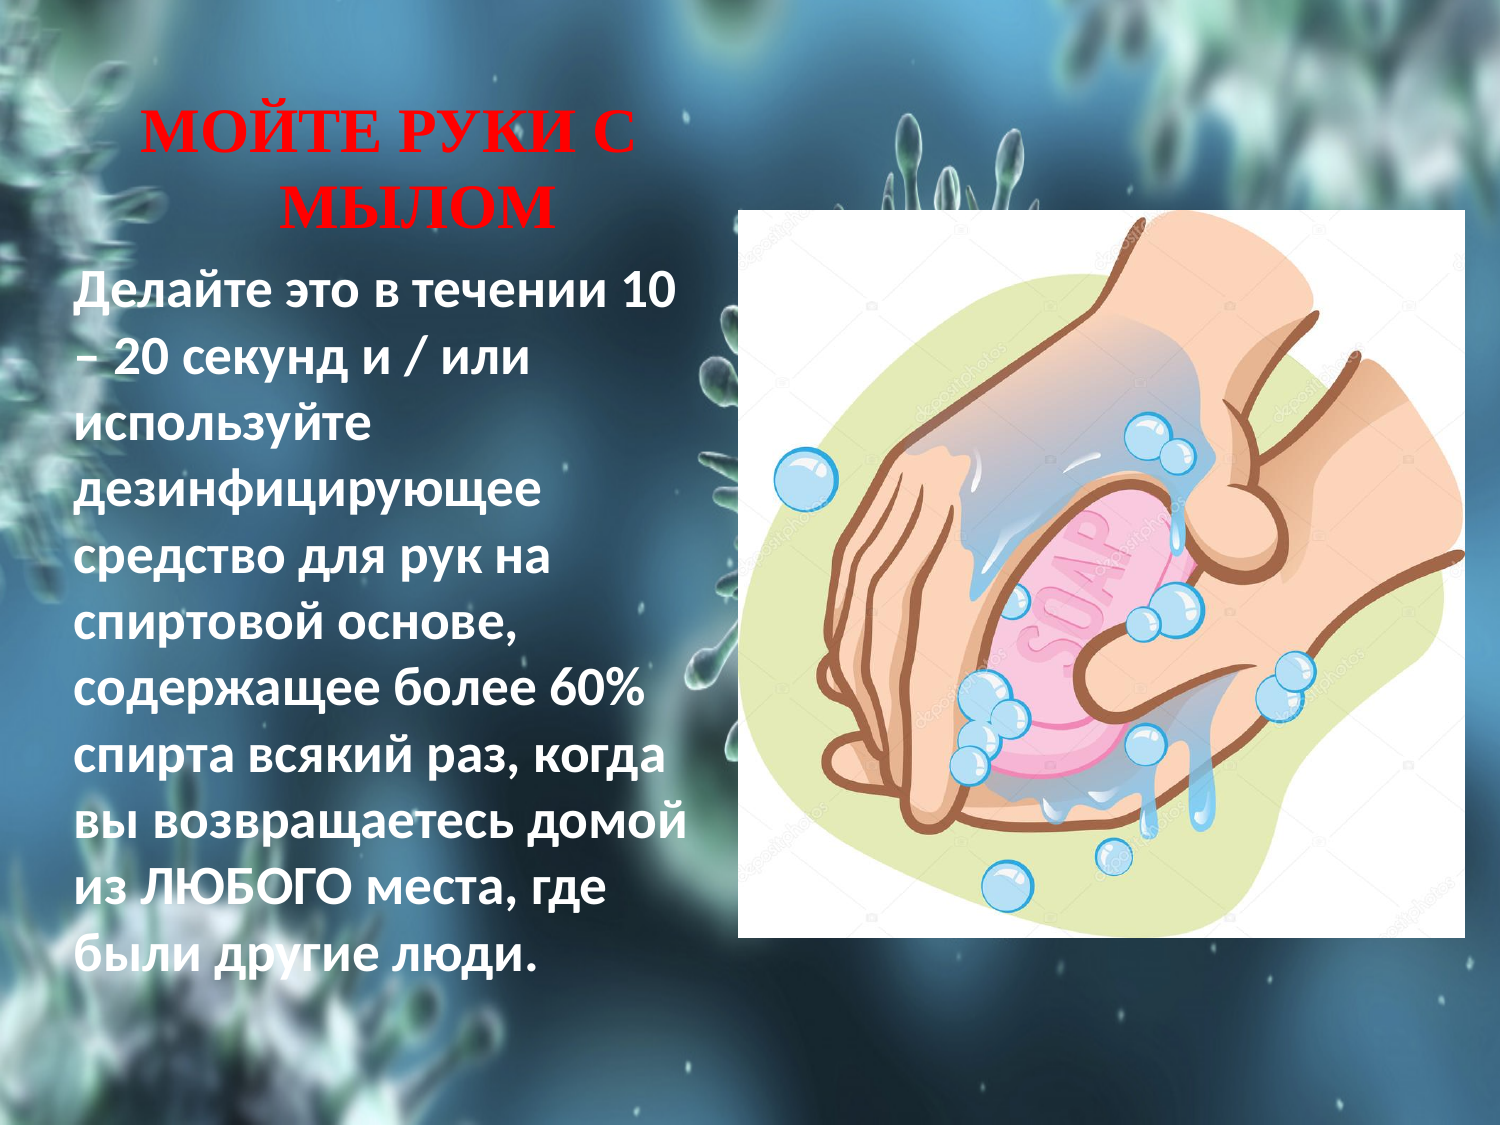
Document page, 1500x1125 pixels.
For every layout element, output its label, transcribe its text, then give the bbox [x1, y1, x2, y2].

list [738, 210, 1466, 938]
picture [0, 0, 1500, 1125]
list МОЙТЕ РУКИ С МЫЛОМ Делайте это в течении 10 – 20 секунд и / или используйте дезинфицирующее средство для рук на спиртовой основе, содержащее более 60% спирта всякий раз, когда вы возвращаетесь домой из ЛЮБОГО места, где были другие люди. [58, 82, 722, 1005]
